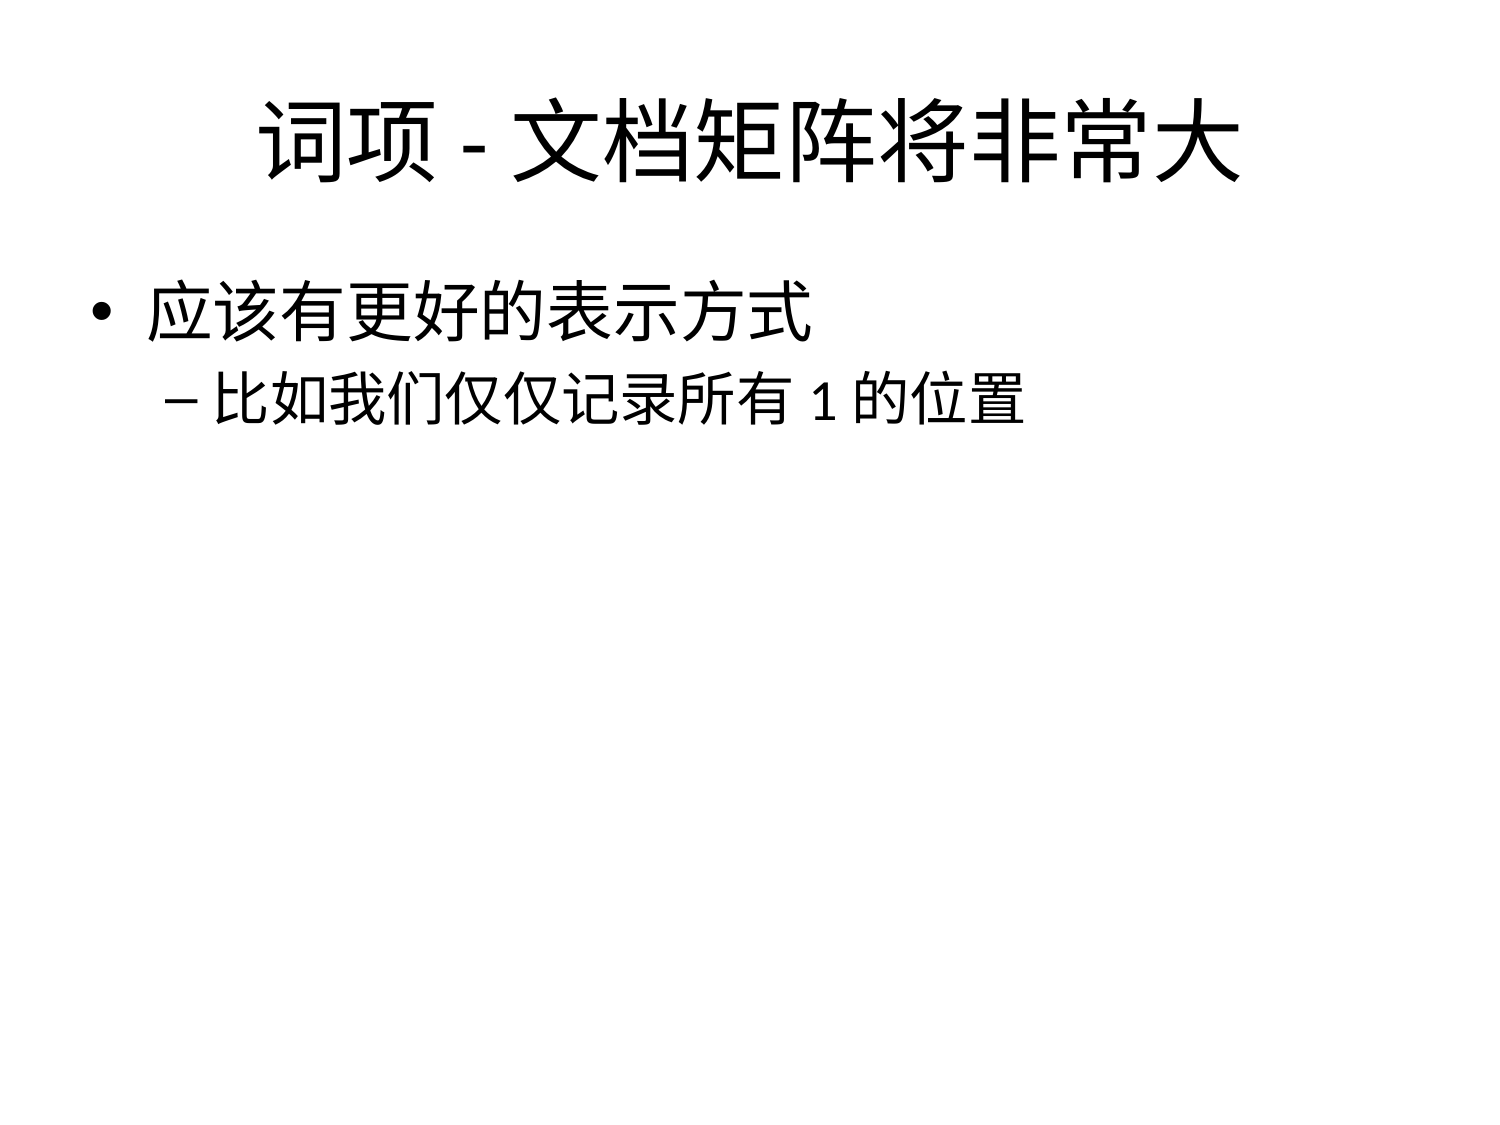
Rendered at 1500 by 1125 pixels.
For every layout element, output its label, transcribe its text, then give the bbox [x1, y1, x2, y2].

title 词项-文档矩阵将非常大 [75, 45, 1425, 233]
list 应该有更好的表示方式 比如我们仅仅记录所有1的位置 [75, 262, 1425, 1005]
